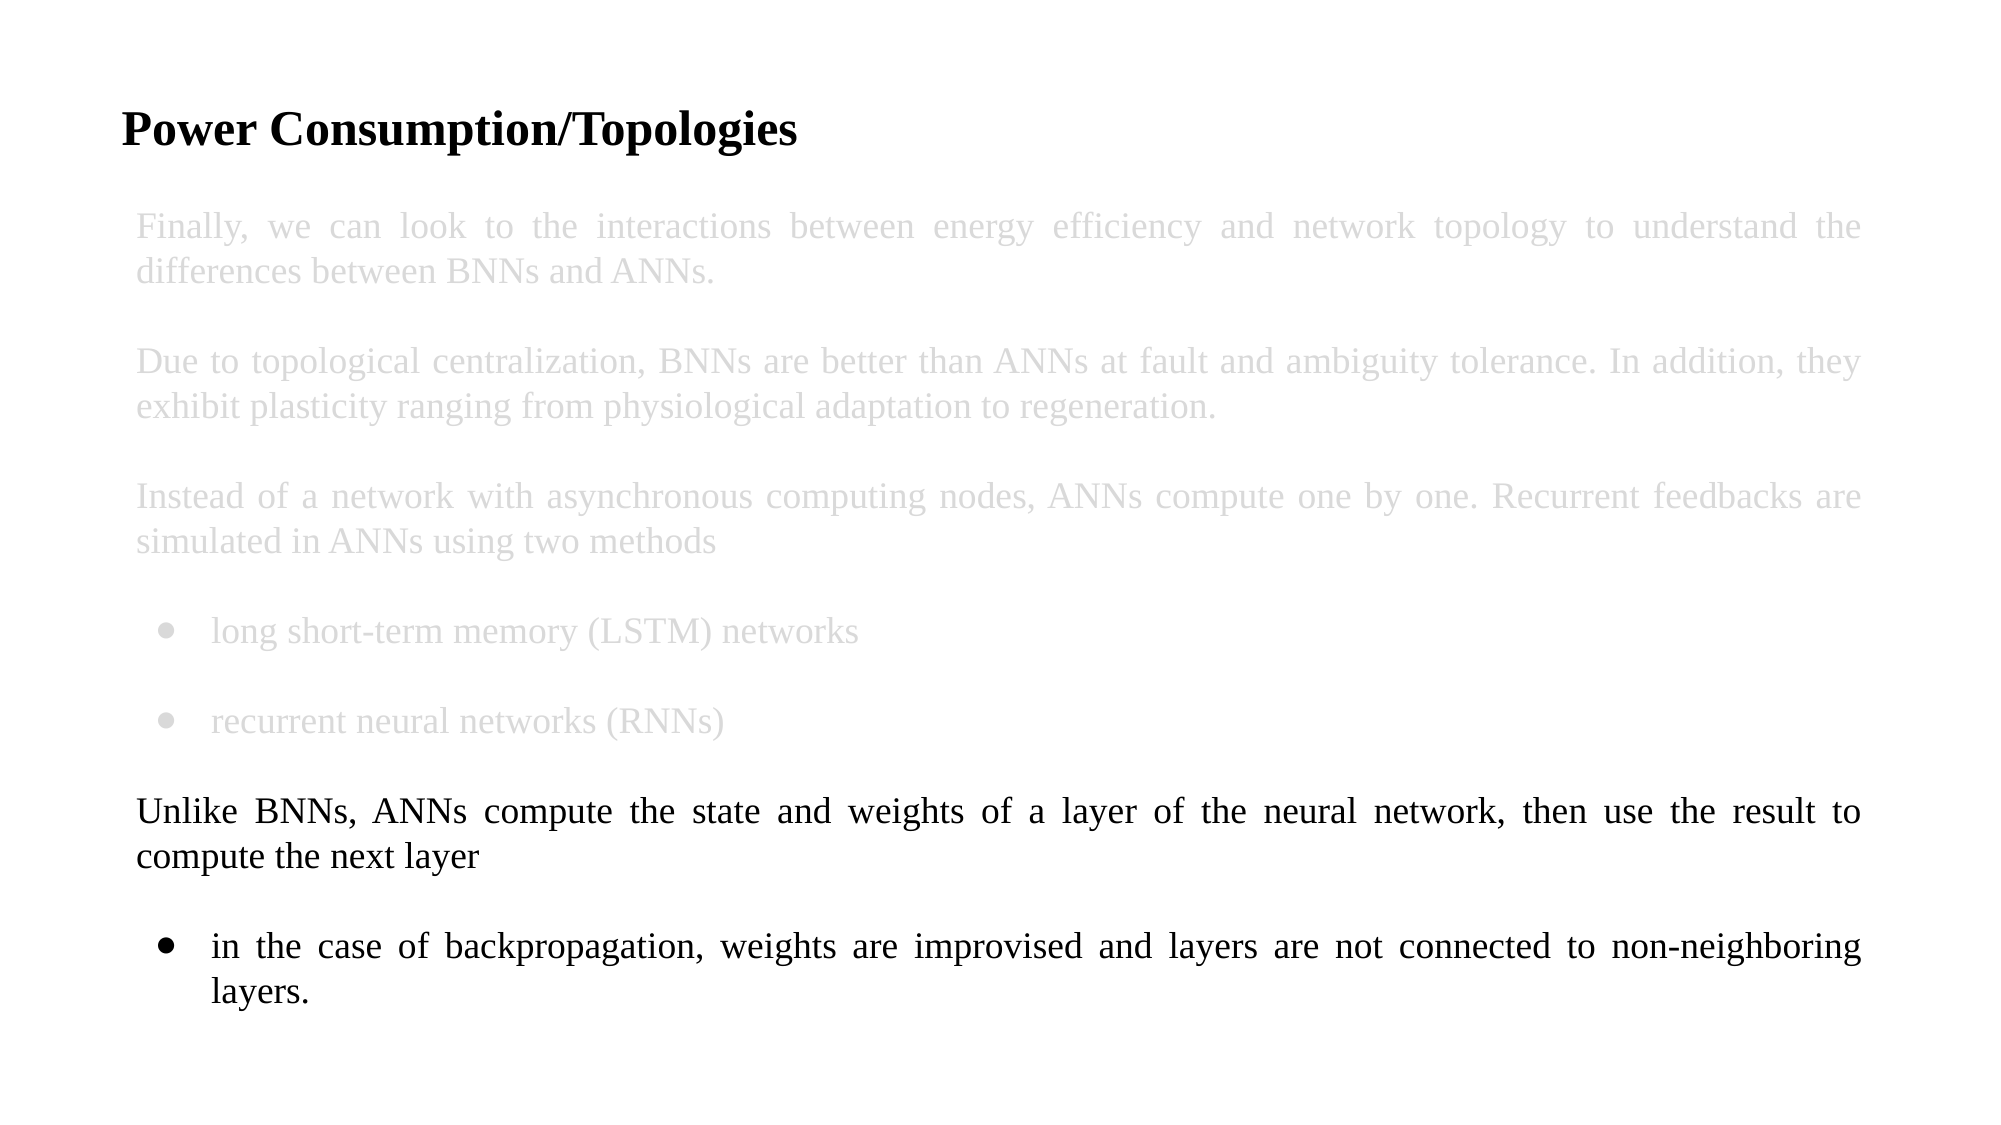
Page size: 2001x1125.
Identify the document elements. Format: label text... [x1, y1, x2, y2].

text_box Finally, we can look to the interactions between energy efficiency and network topology to understand the differences between BNNs and ANNs. Due to topological centralization, BNNs are better than ANNs at fault and ambiguity tolerance. In addition, they exhibit plasticity ranging from physiological adaptation to regeneration. Instead of a network with asynchronous computing nodes, ANNs compute one by one. Recurrent feedbacks are simulated in ANNs using two methods long short-term memory (LSTM) networks recurrent neural networks (RNNs) Unlike BNNs, ANNs compute the state and weights of a layer of the neural network, then use the result to compute the next layer in the case of backpropagation, weights are improvised and layers are not connected to non-neighboring layers. [121, 193, 1879, 1035]
text_box Power Consumption/Topologies [106, 87, 830, 184]
